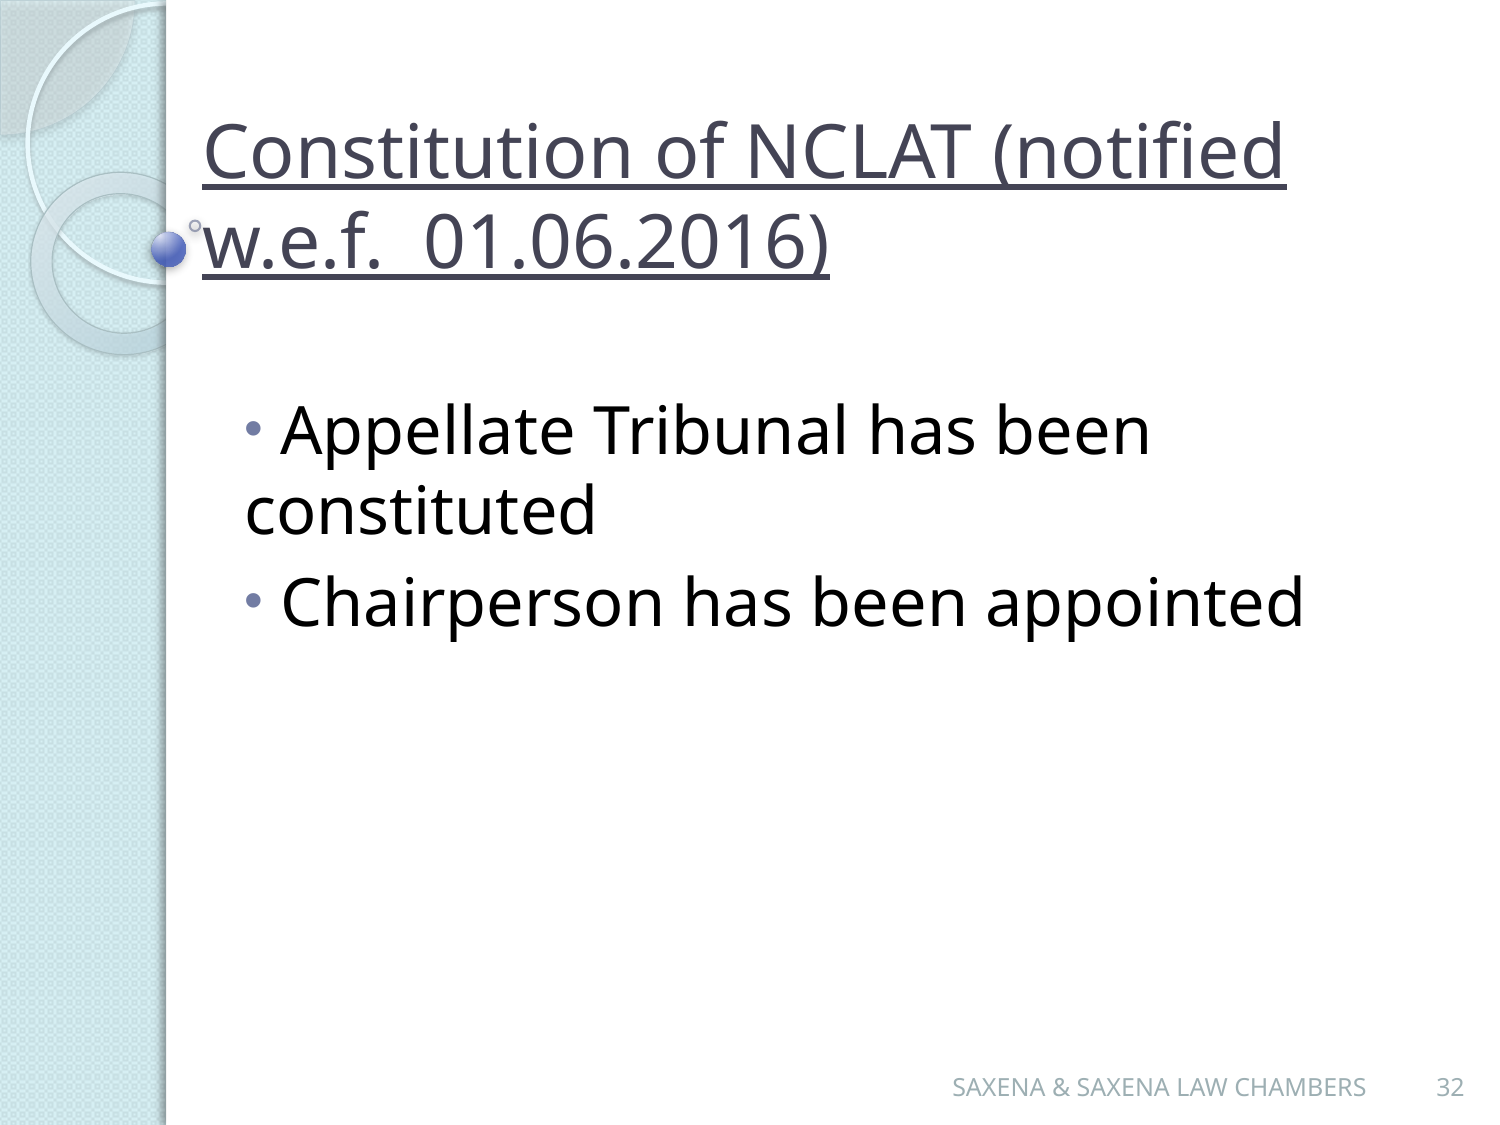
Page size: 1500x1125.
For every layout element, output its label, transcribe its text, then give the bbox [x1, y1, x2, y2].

subtitle Appellate Tribunal has been constituted Chairperson has been appointed [225, 387, 1388, 838]
footer SAXENA & SAXENA LAW CHAMBERS [937, 1034, 1413, 1113]
slide_number 32 [1413, 1034, 1488, 1113]
title Constitution of NCLAT (notified w.e.f. 01.06.2016) [187, 50, 1363, 292]
